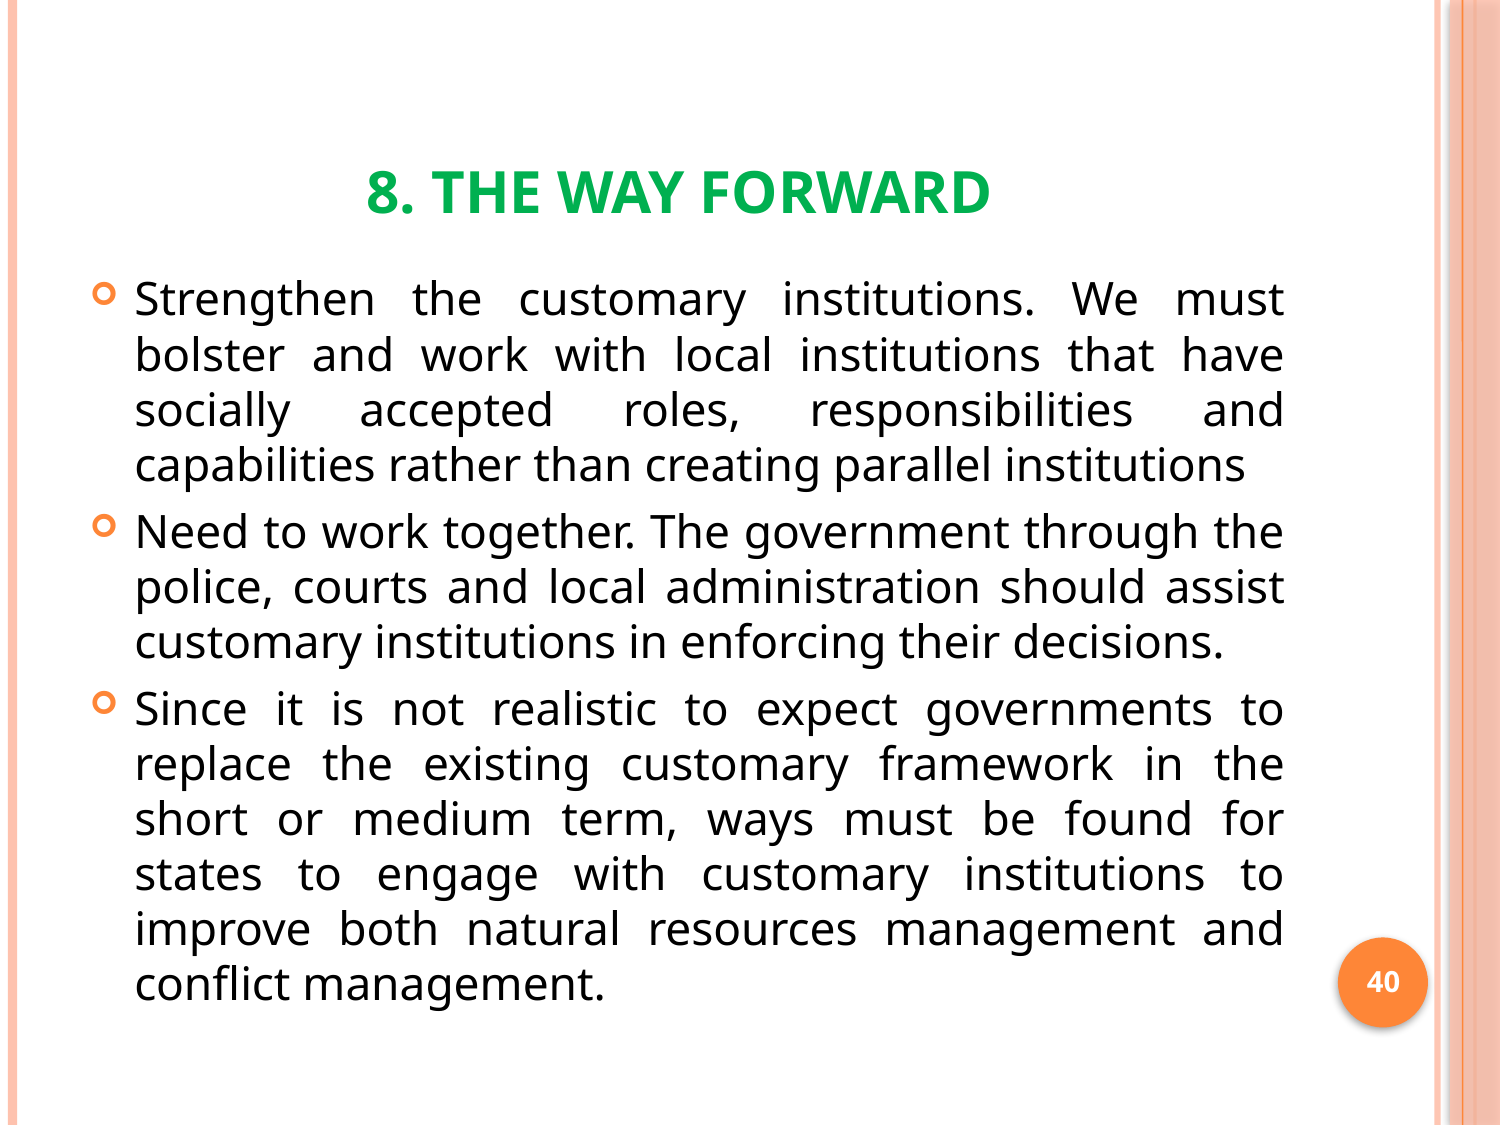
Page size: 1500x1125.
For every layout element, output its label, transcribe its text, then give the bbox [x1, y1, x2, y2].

slide_number 40 [1333, 940, 1434, 1027]
title 8. The Way Forward [75, 45, 1300, 233]
list Strengthen the customary institutions. We must bolster and work with local institutions that have socially accepted roles, responsibilities and capabilities rather than creating parallel institutions Need to work together. The government through the police, courts and local administration should assist customary institutions in enforcing their decisions. Since it is not realistic to expect governments to replace the existing customary framework in the short or medium term, ways must be found for states to engage with customary institutions to improve both natural resources management and conflict management. [75, 262, 1300, 1062]
